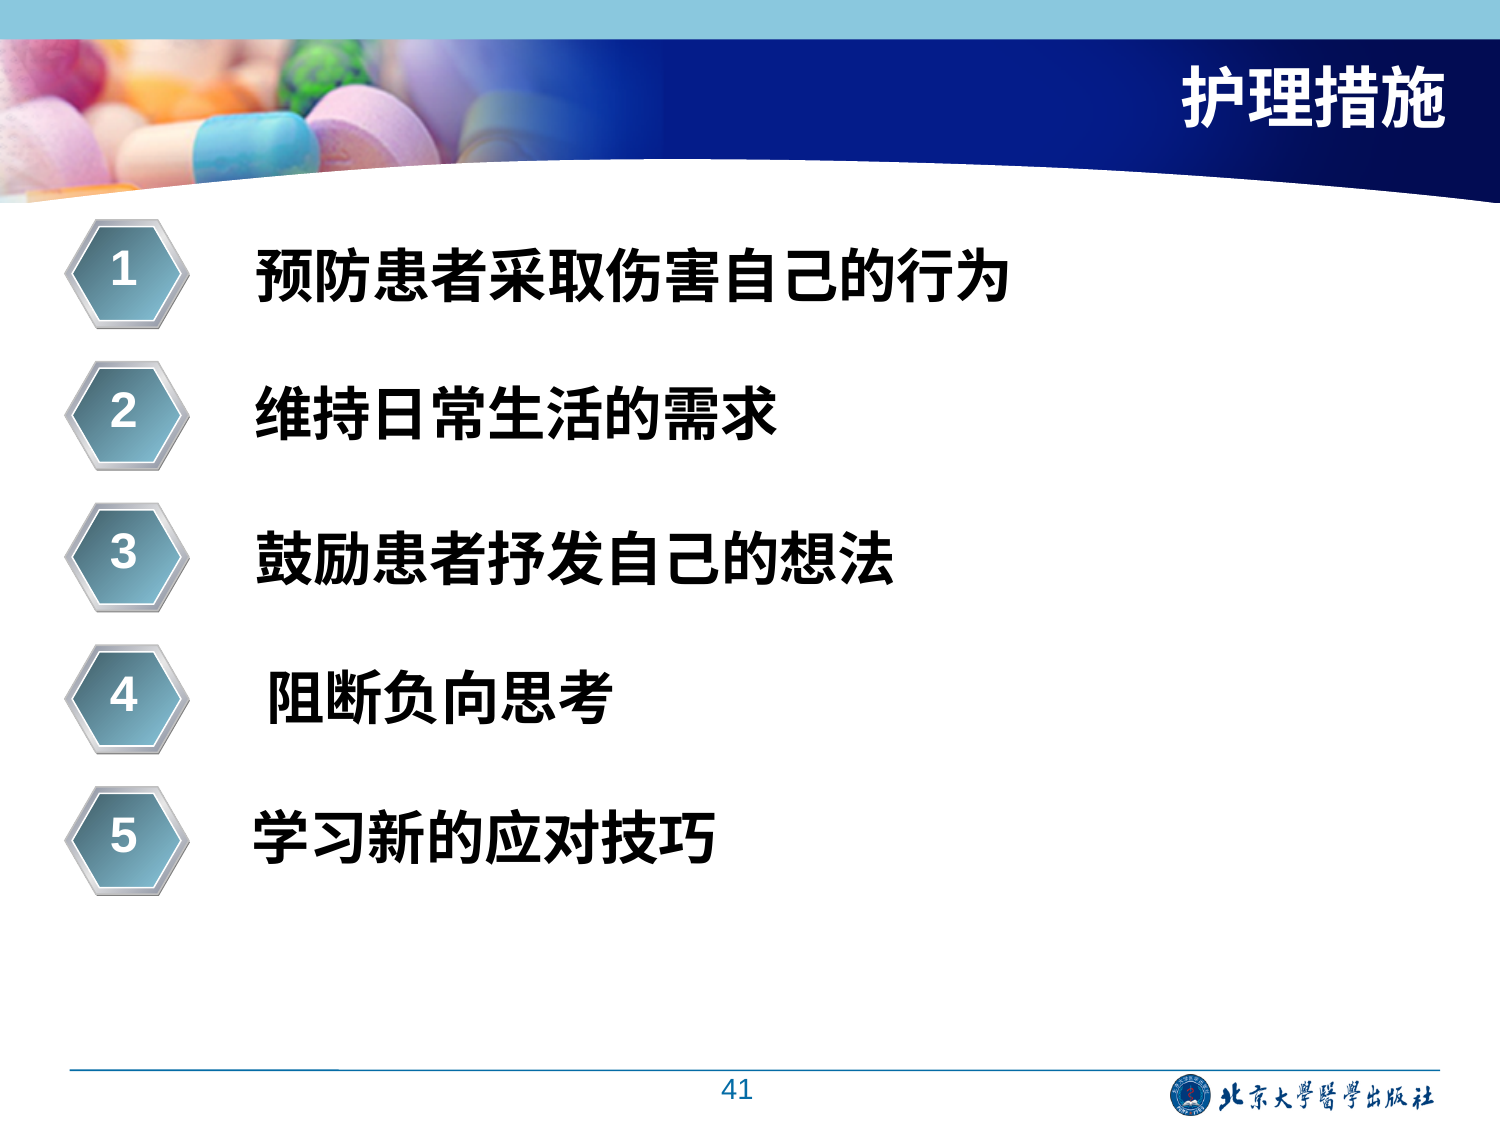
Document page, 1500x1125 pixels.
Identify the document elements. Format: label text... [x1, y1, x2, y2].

slide_number 41 [562, 1062, 913, 1114]
picture [1170, 1074, 1436, 1118]
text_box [64, 503, 915, 613]
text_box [64, 786, 840, 897]
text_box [64, 644, 861, 755]
title 护理措施 [137, 49, 1463, 143]
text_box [64, 219, 1033, 330]
picture [0, 40, 1500, 203]
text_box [64, 361, 798, 471]
